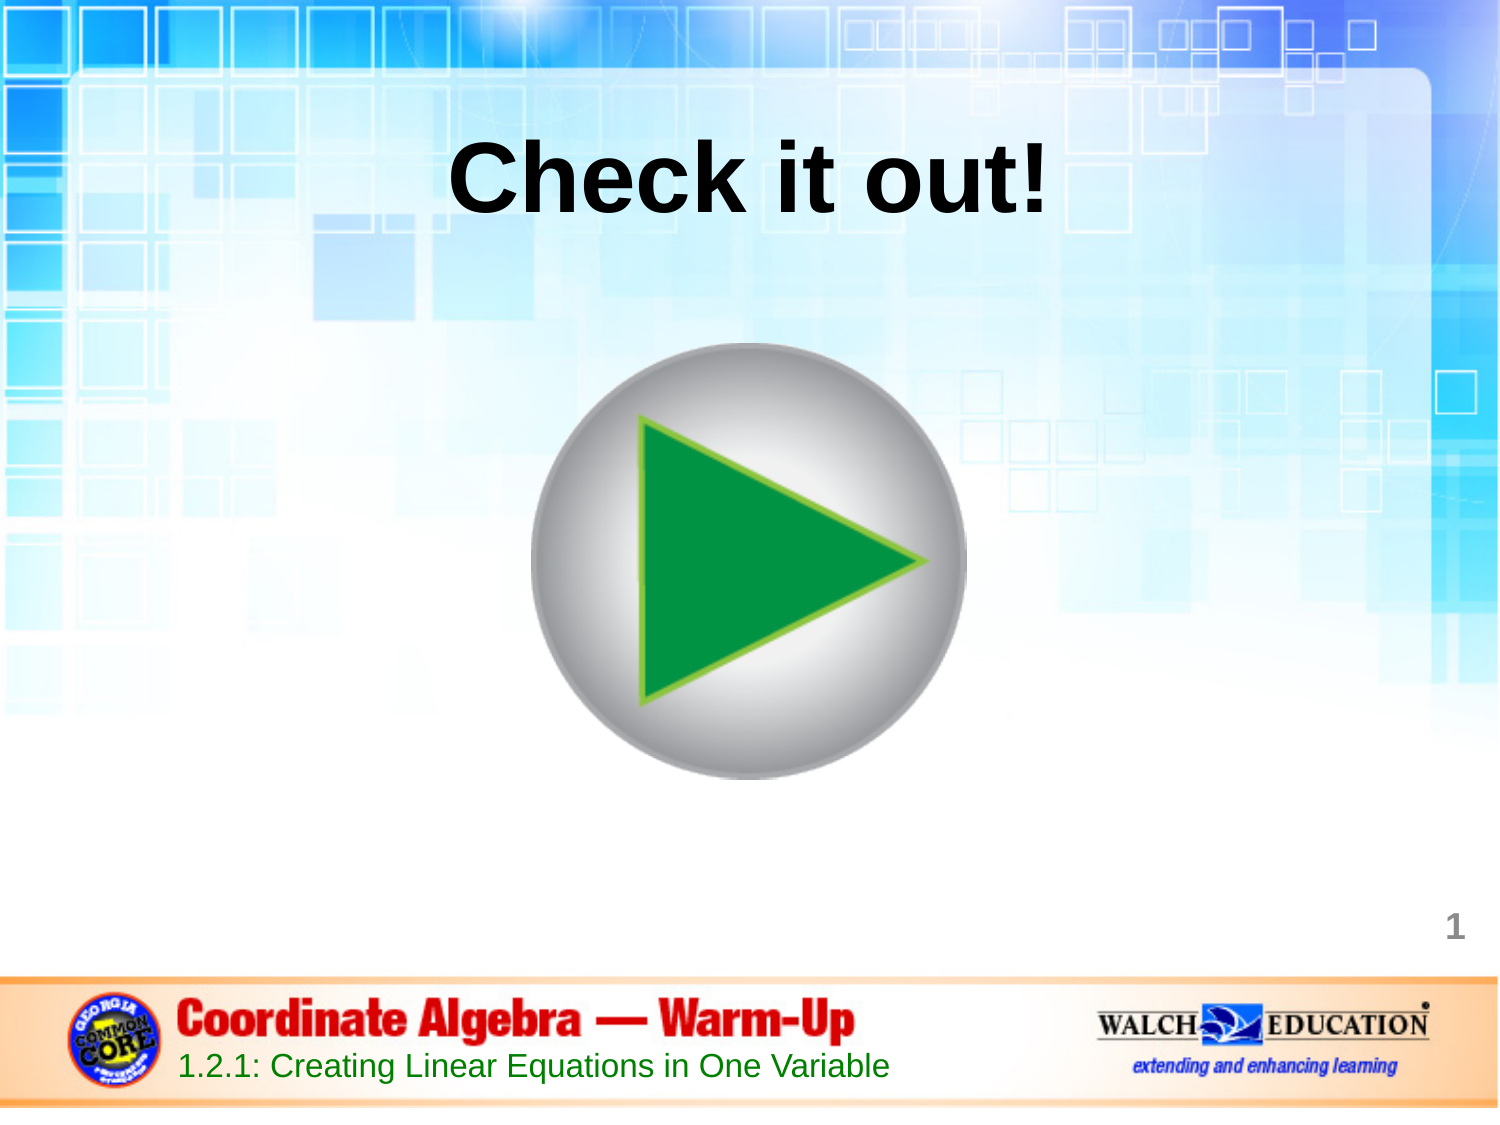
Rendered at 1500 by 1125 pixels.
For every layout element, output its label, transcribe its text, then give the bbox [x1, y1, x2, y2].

slide_number 1 [1361, 901, 1481, 949]
picture [0, 0, 1500, 1108]
list 1.2.1: Creating Linear Equations in One Variable [162, 1036, 1070, 1080]
subtitle Check it out! [105, 105, 1394, 925]
